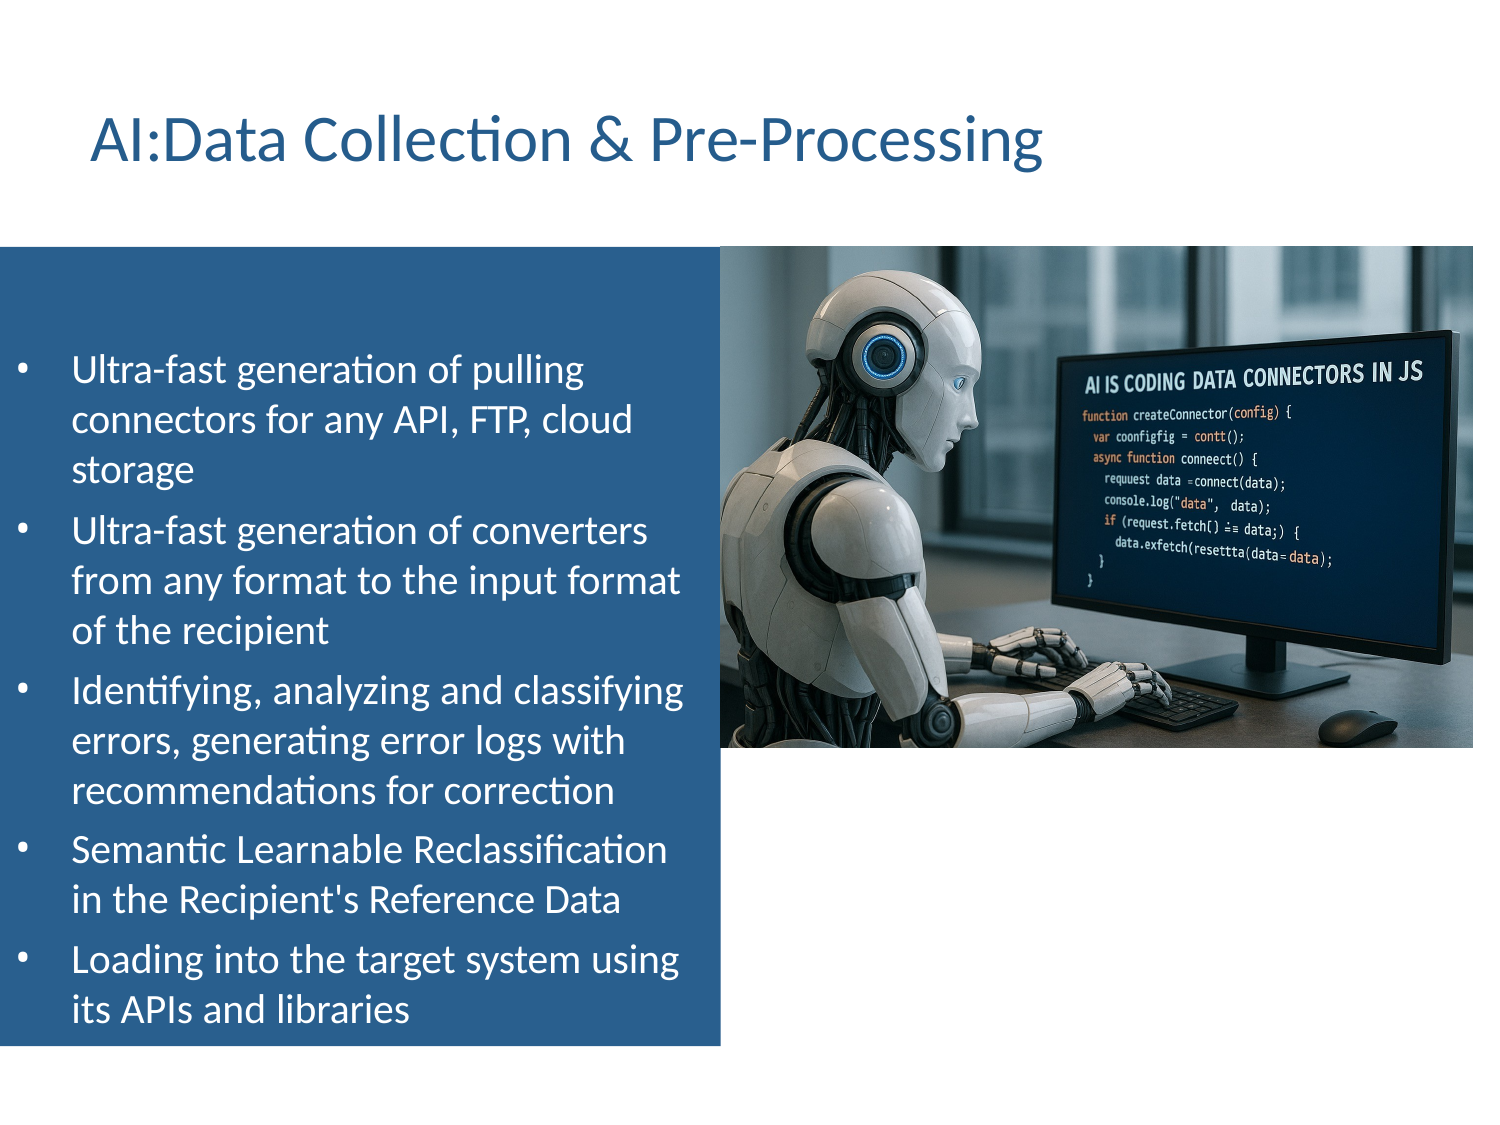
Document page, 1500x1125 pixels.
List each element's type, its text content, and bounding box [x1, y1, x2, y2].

picture [720, 246, 1473, 749]
text_box [0, 246, 721, 1047]
title AI:Data Collection & Pre-Processing [87, 52, 1374, 246]
text_box Ultra-fast generation of pulling connectors for any API, FTP, cloud storage Ultra-fast generation of converters from any format to the input format of the recipient Identifying, analyzing and classifying errors, generating error logs with recommendations for correction Semantic Learnable Reclassification in the Recipient's Reference Data Loading into the target system using its APIs and libraries [12, 339, 688, 1032]
